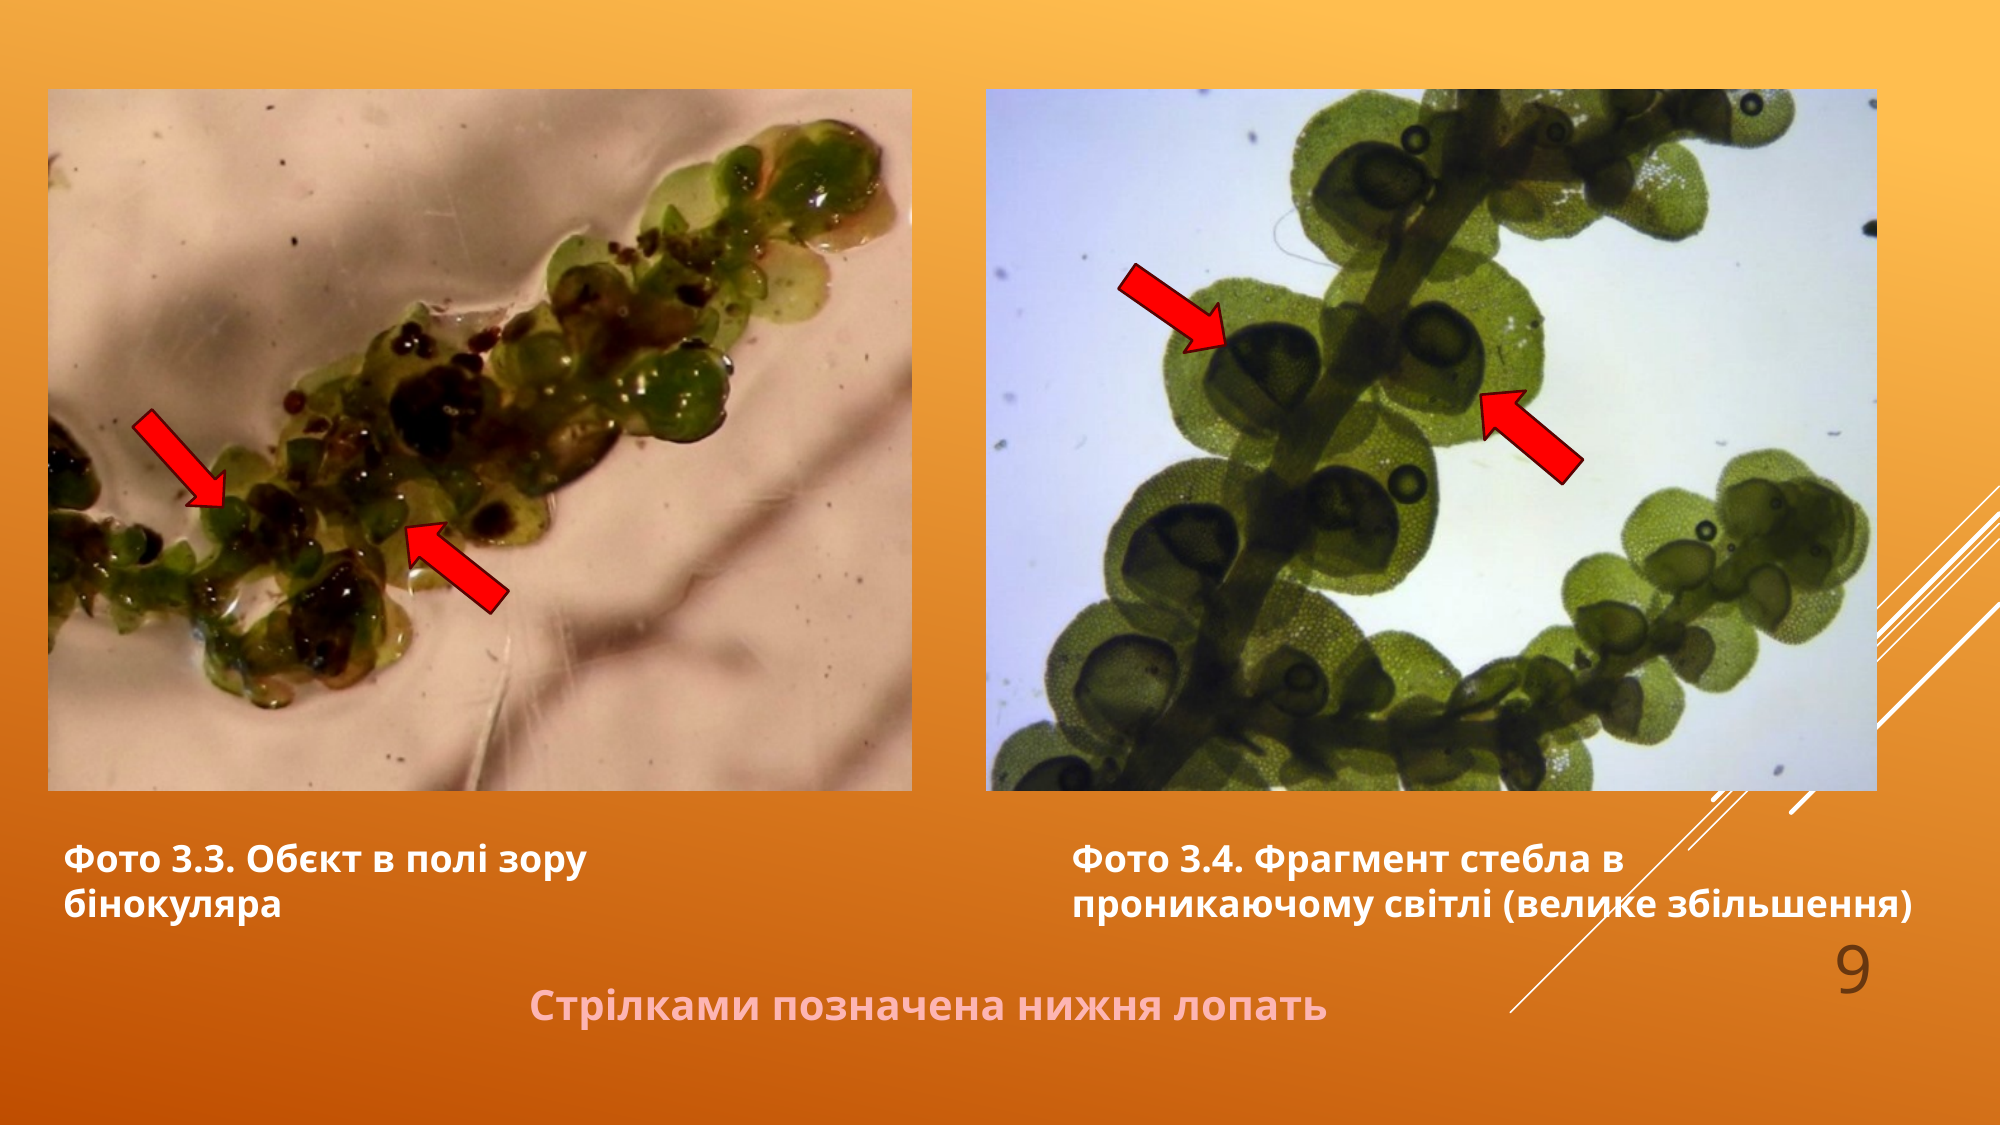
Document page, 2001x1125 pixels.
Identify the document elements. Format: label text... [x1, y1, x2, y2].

picture [985, 89, 1878, 791]
text_box Фото 3.3. Обєкт в полі зору бінокуляра [48, 827, 687, 933]
text_box Фото 3.4. Фрагмент стебла в проникаючому світлі (велике збільшення) [1056, 828, 1932, 933]
slide_number 9 [1700, 933, 1888, 1025]
text_box Стрілками позначена нижня лопать [456, 971, 1401, 1037]
picture [48, 89, 913, 791]
